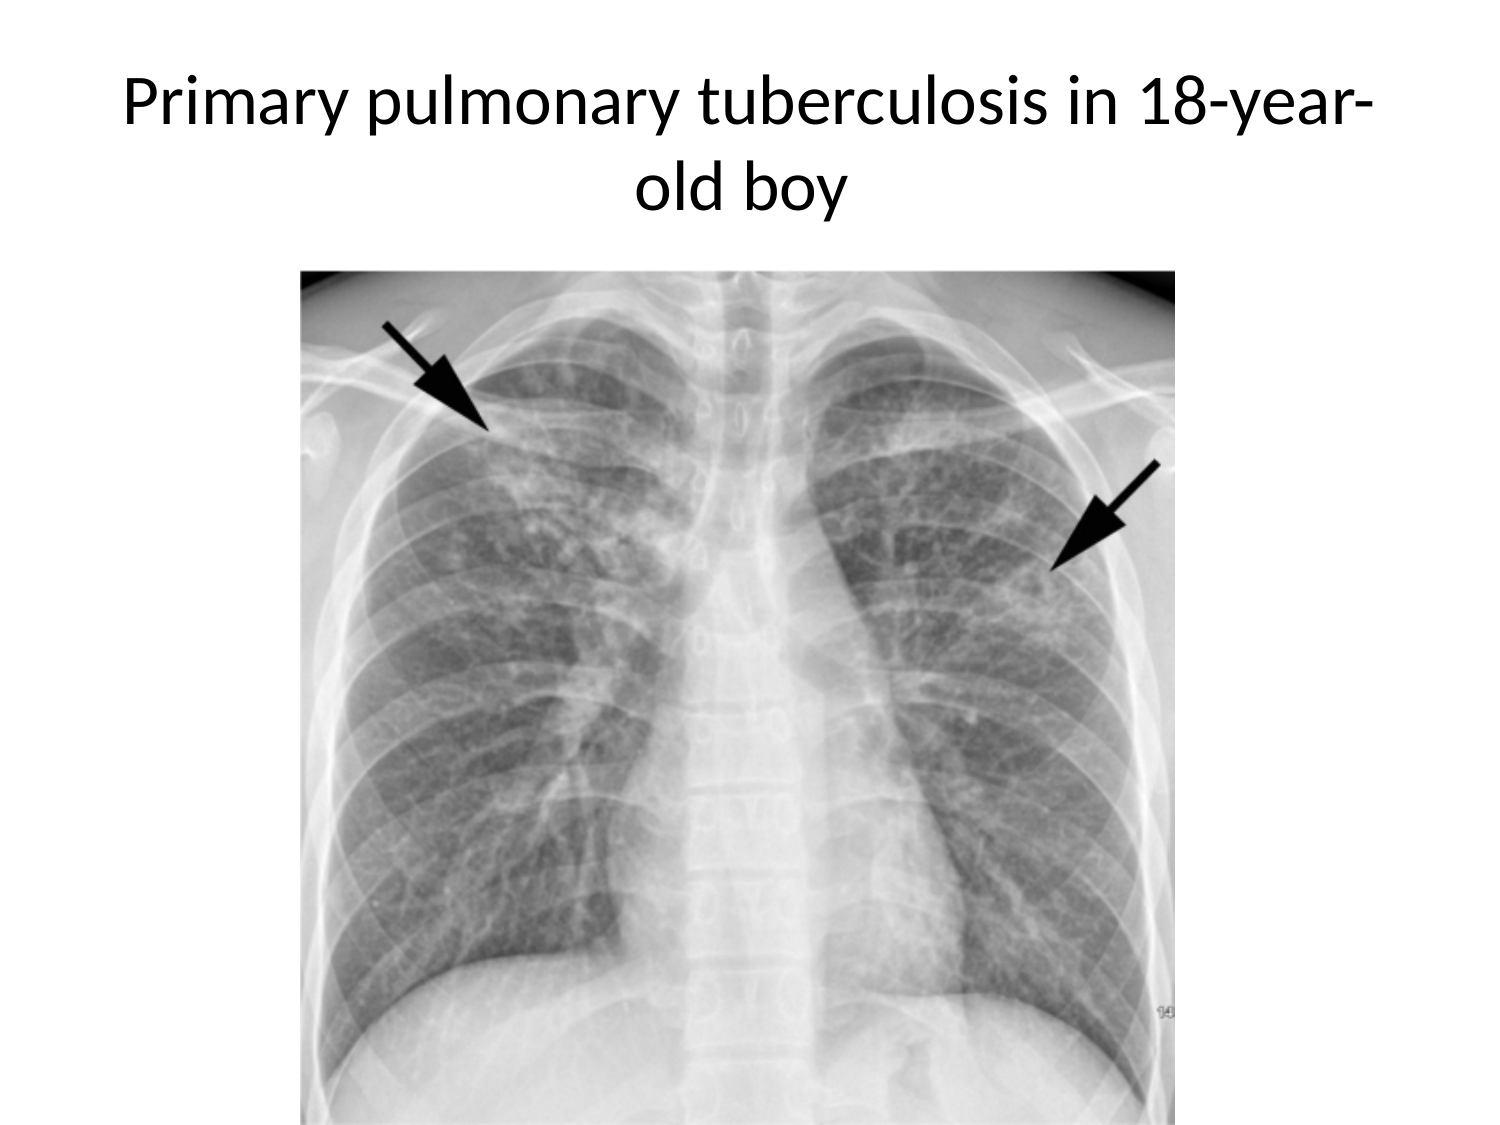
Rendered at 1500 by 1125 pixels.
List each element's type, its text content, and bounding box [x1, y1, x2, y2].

picture [299, 270, 1176, 1125]
title Primary pulmonary tuberculosis in 18-year-old boy [75, 45, 1425, 233]
